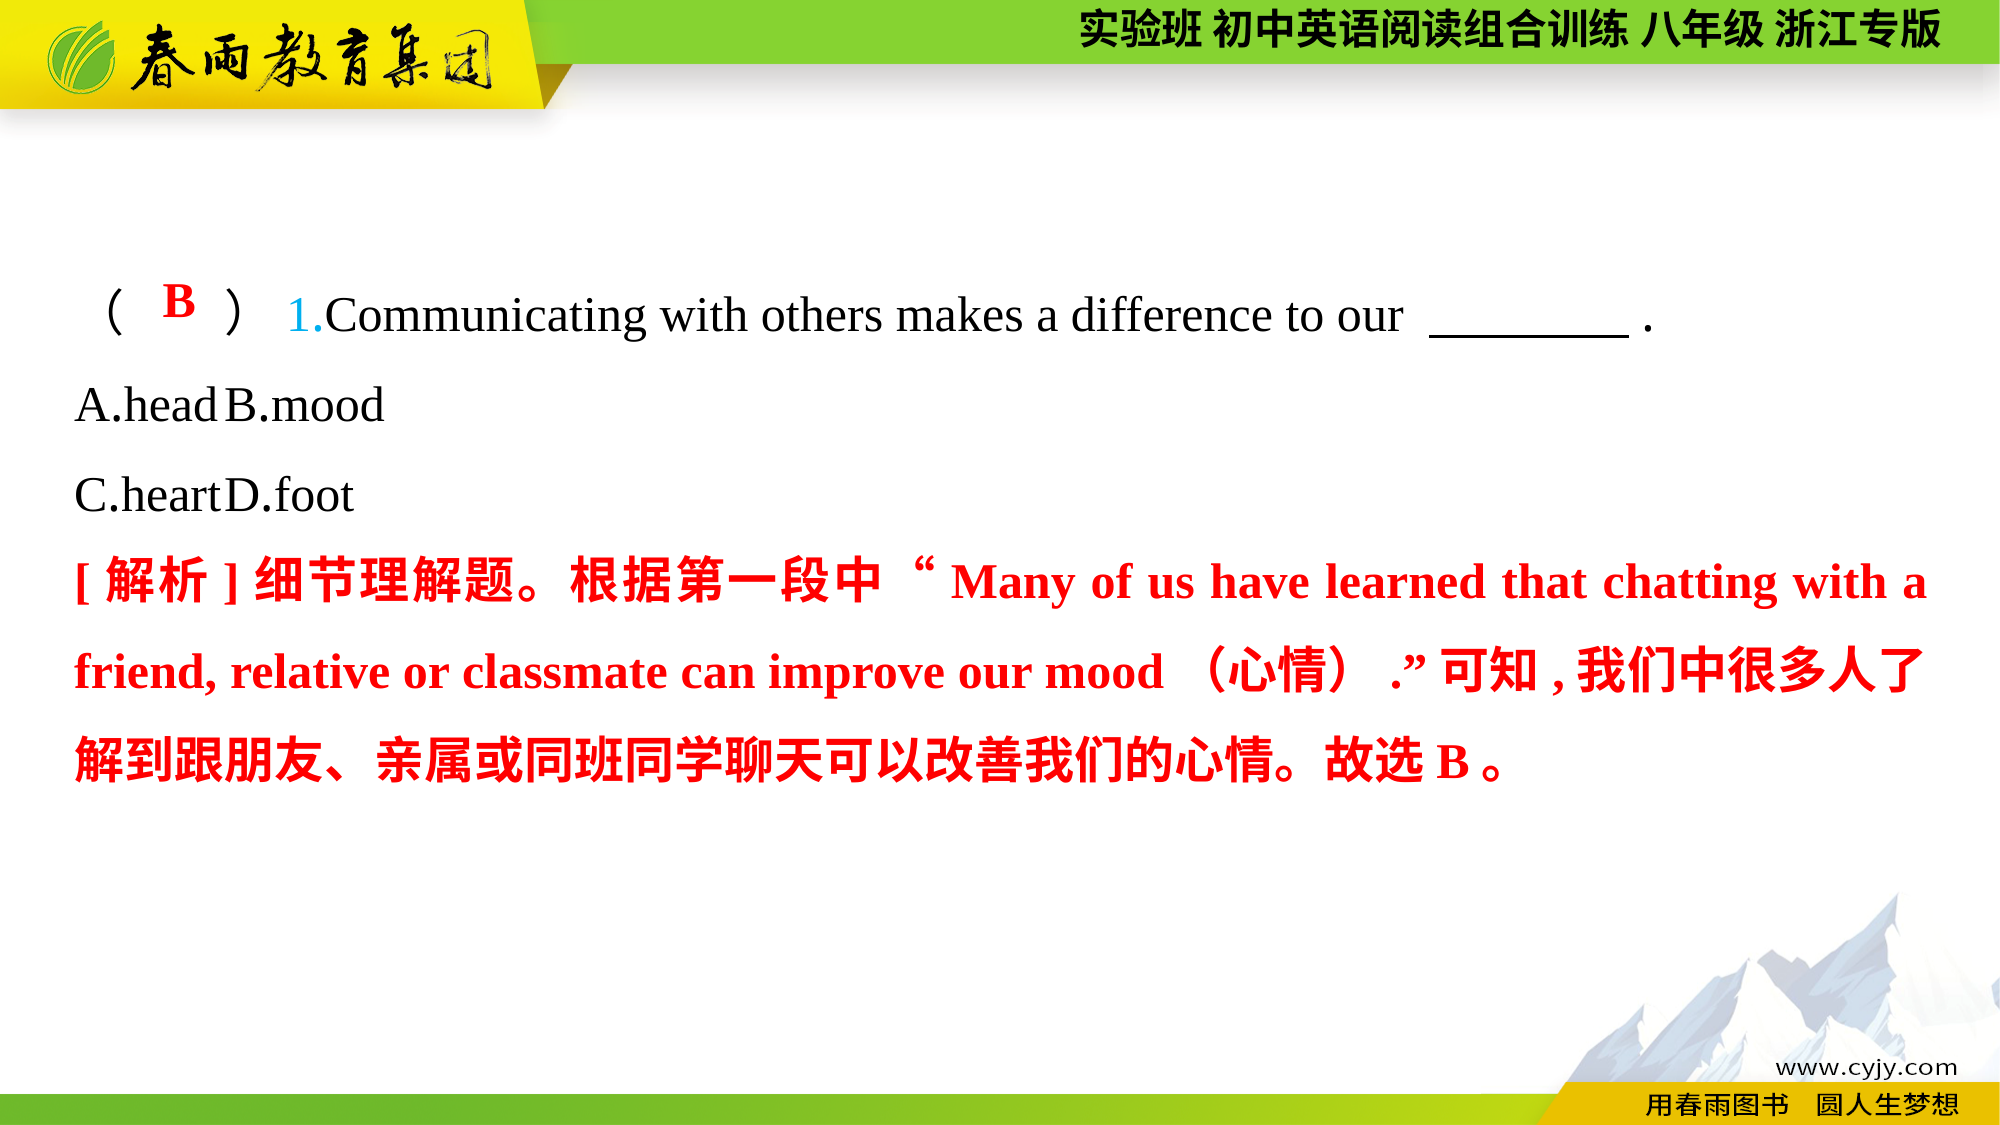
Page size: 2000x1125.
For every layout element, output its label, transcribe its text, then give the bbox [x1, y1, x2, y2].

picture [0, 0, 2000, 1125]
list （ ）1.Communicating with others makes a difference to our . A.head B.mood C.heart D.foot [59, 243, 1944, 510]
text_box [解析]细节理解题。根据第一段中“Many of us have learned that chatting with a friend, relative or classmate can improve our mood（心情）.”可知,我们中很多人了解到跟朋友、亲属或同班同学聊天可以改善我们的心情。故选B。 [59, 510, 1944, 796]
text_box B [147, 259, 211, 335]
